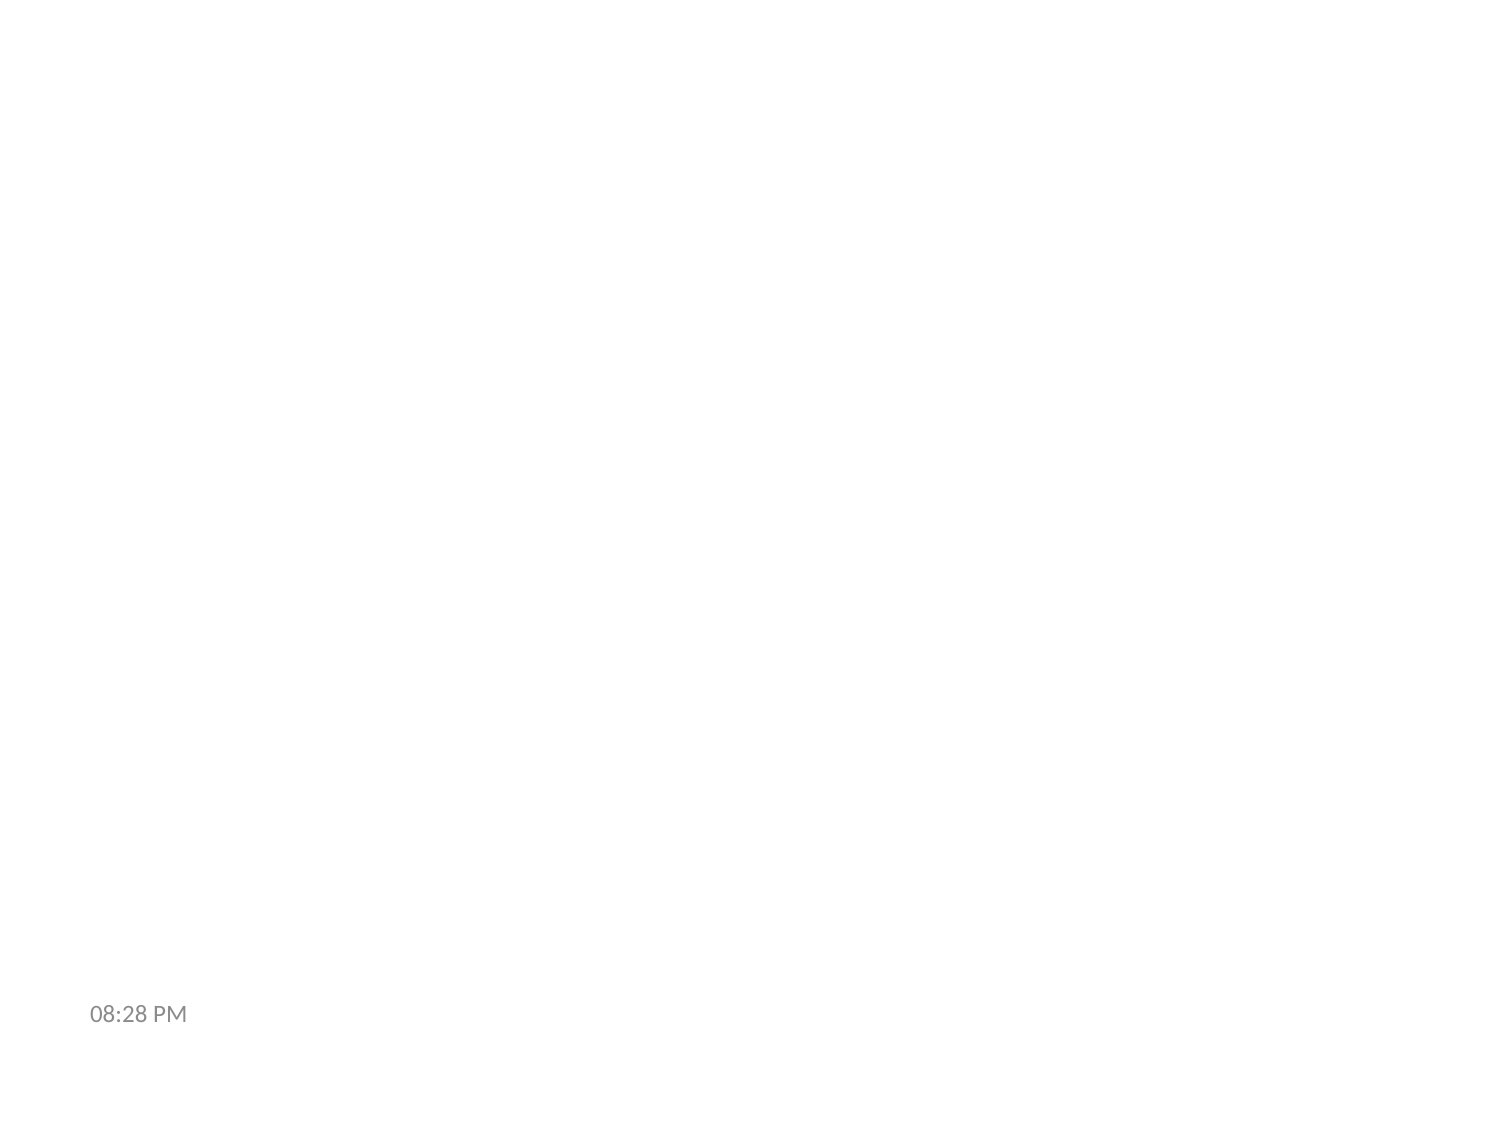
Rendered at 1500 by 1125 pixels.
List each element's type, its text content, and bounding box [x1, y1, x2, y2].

text_box 3:35 PM [75, 982, 425, 1043]
